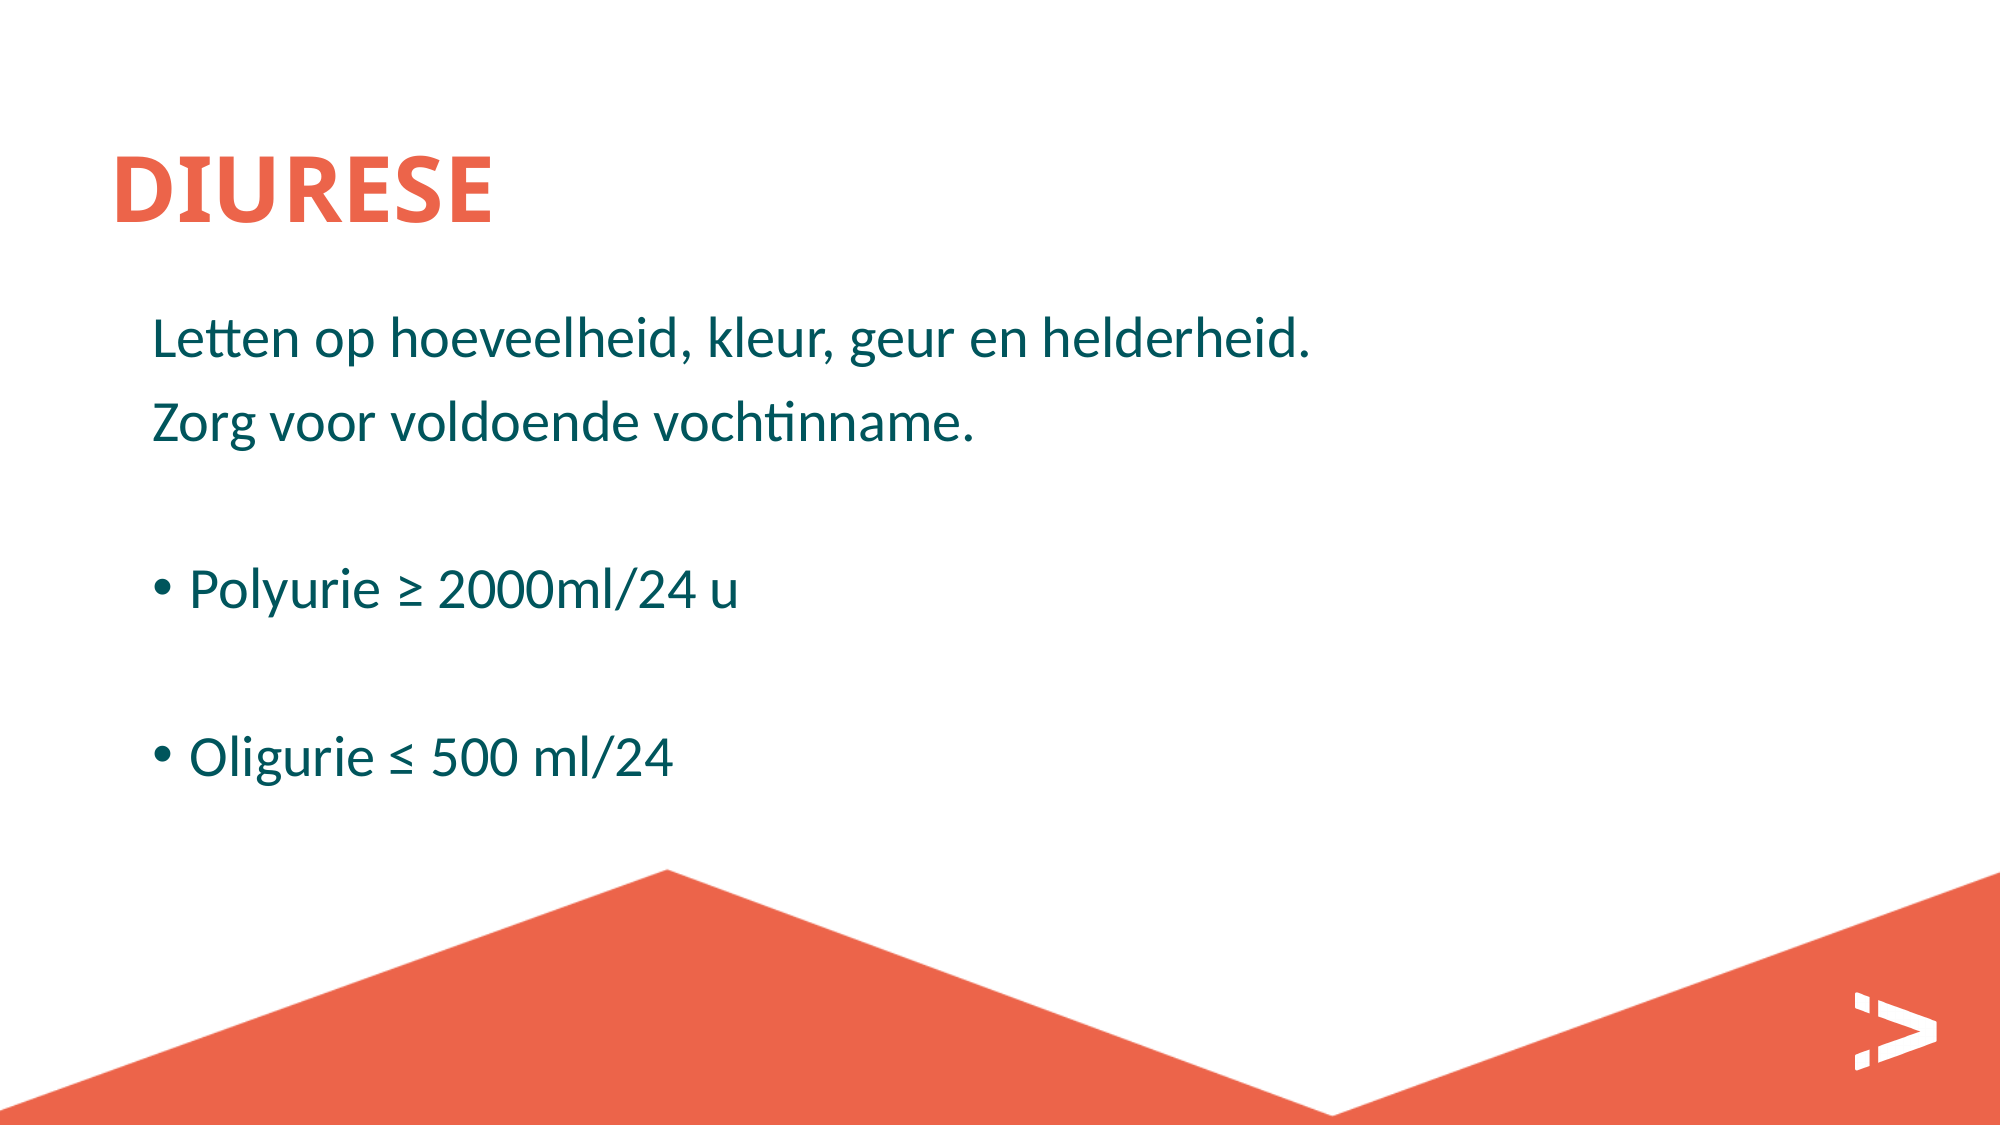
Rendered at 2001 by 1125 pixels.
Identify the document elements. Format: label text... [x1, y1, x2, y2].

list Letten op hoeveelheid, kleur, geur en helderheid. Zorg voor voldoende vochtinname. Polyurie ≥ 2000ml/24 u Oligurie ≤ 500 ml/24 [137, 299, 1863, 1014]
title Diurese [94, 84, 1820, 302]
picture [0, 0, 2000, 1125]
